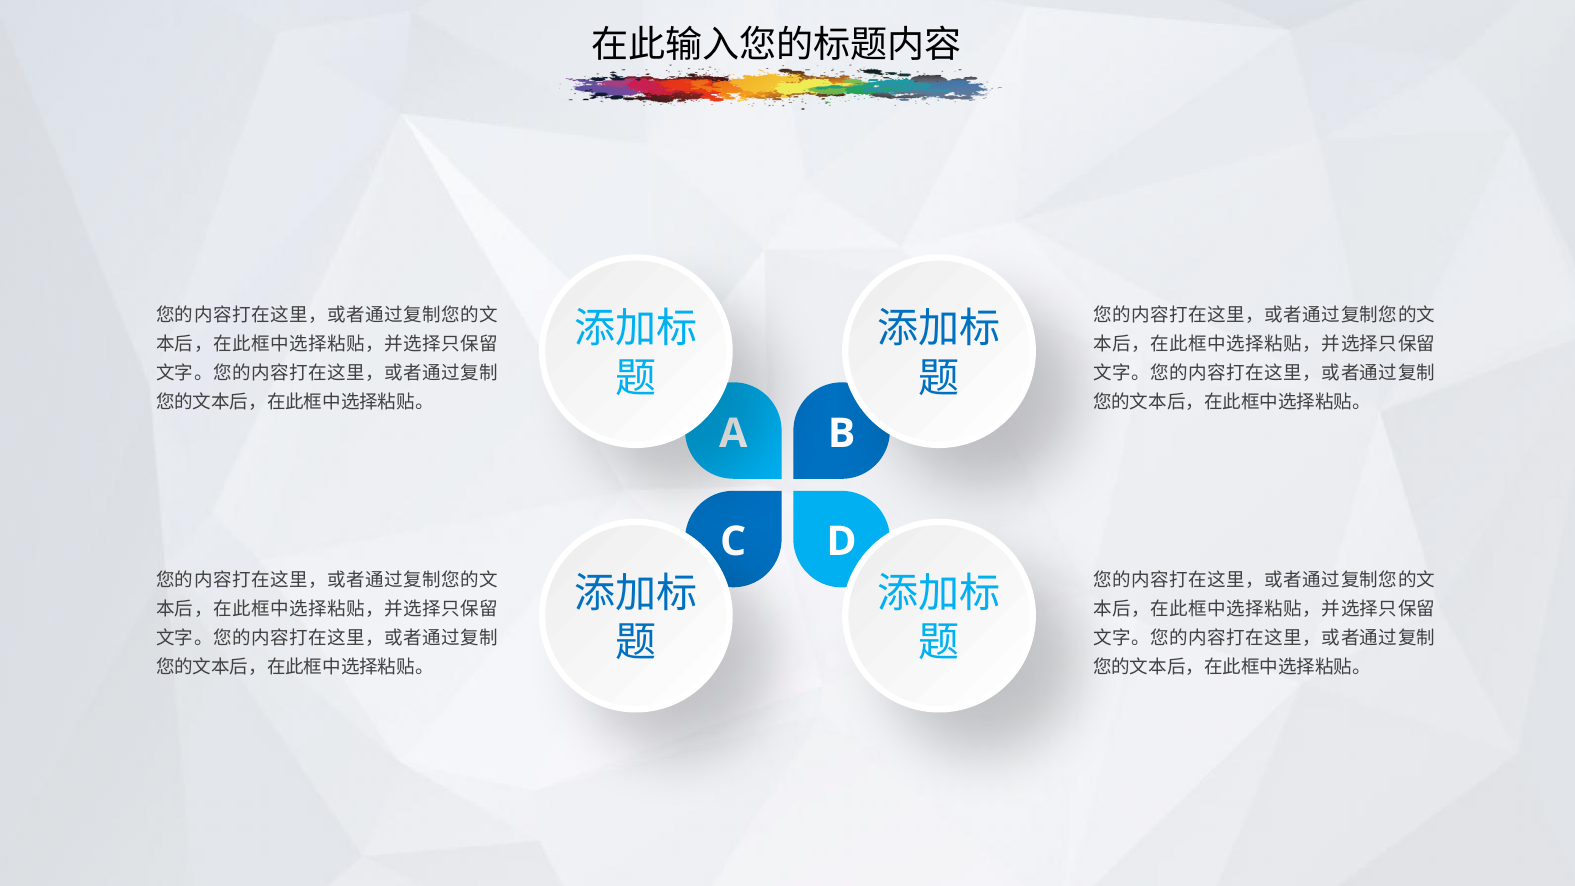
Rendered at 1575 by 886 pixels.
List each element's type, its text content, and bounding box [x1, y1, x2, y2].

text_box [793, 381, 891, 479]
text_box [793, 490, 891, 588]
text_box 您的内容打在这里，或者通过复制您的文本后，在此框中选择粘贴，并选择只保留文字。您的内容打在这里，或者通过复制您的文本后，在此框中选择粘贴。 [144, 555, 511, 683]
text_box 添加标题 [539, 255, 732, 448]
text_box 您的内容打在这里，或者通过复制您的文本后，在此框中选择粘贴，并选择只保留文字。您的内容打在这里，或者通过复制您的文本后，在此框中选择粘贴。 [1081, 555, 1448, 683]
picture [0, 0, 1575, 886]
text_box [684, 381, 782, 479]
text_box 添加标题 [843, 255, 1035, 448]
text_box 您的内容打在这里，或者通过复制您的文本后，在此框中选择粘贴，并选择只保留文字。您的内容打在这里，或者通过复制您的文本后，在此框中选择粘贴。 [1081, 290, 1448, 418]
text_box 添加标题 [843, 519, 1035, 712]
text_box 添加标题 [539, 519, 732, 712]
text_box 您的内容打在这里，或者通过复制您的文本后，在此框中选择粘贴，并选择只保留文字。您的内容打在这里，或者通过复制您的文本后，在此框中选择粘贴。 [144, 290, 511, 418]
text_box 在此输入您的标题内容 [580, 14, 988, 61]
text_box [684, 490, 782, 588]
